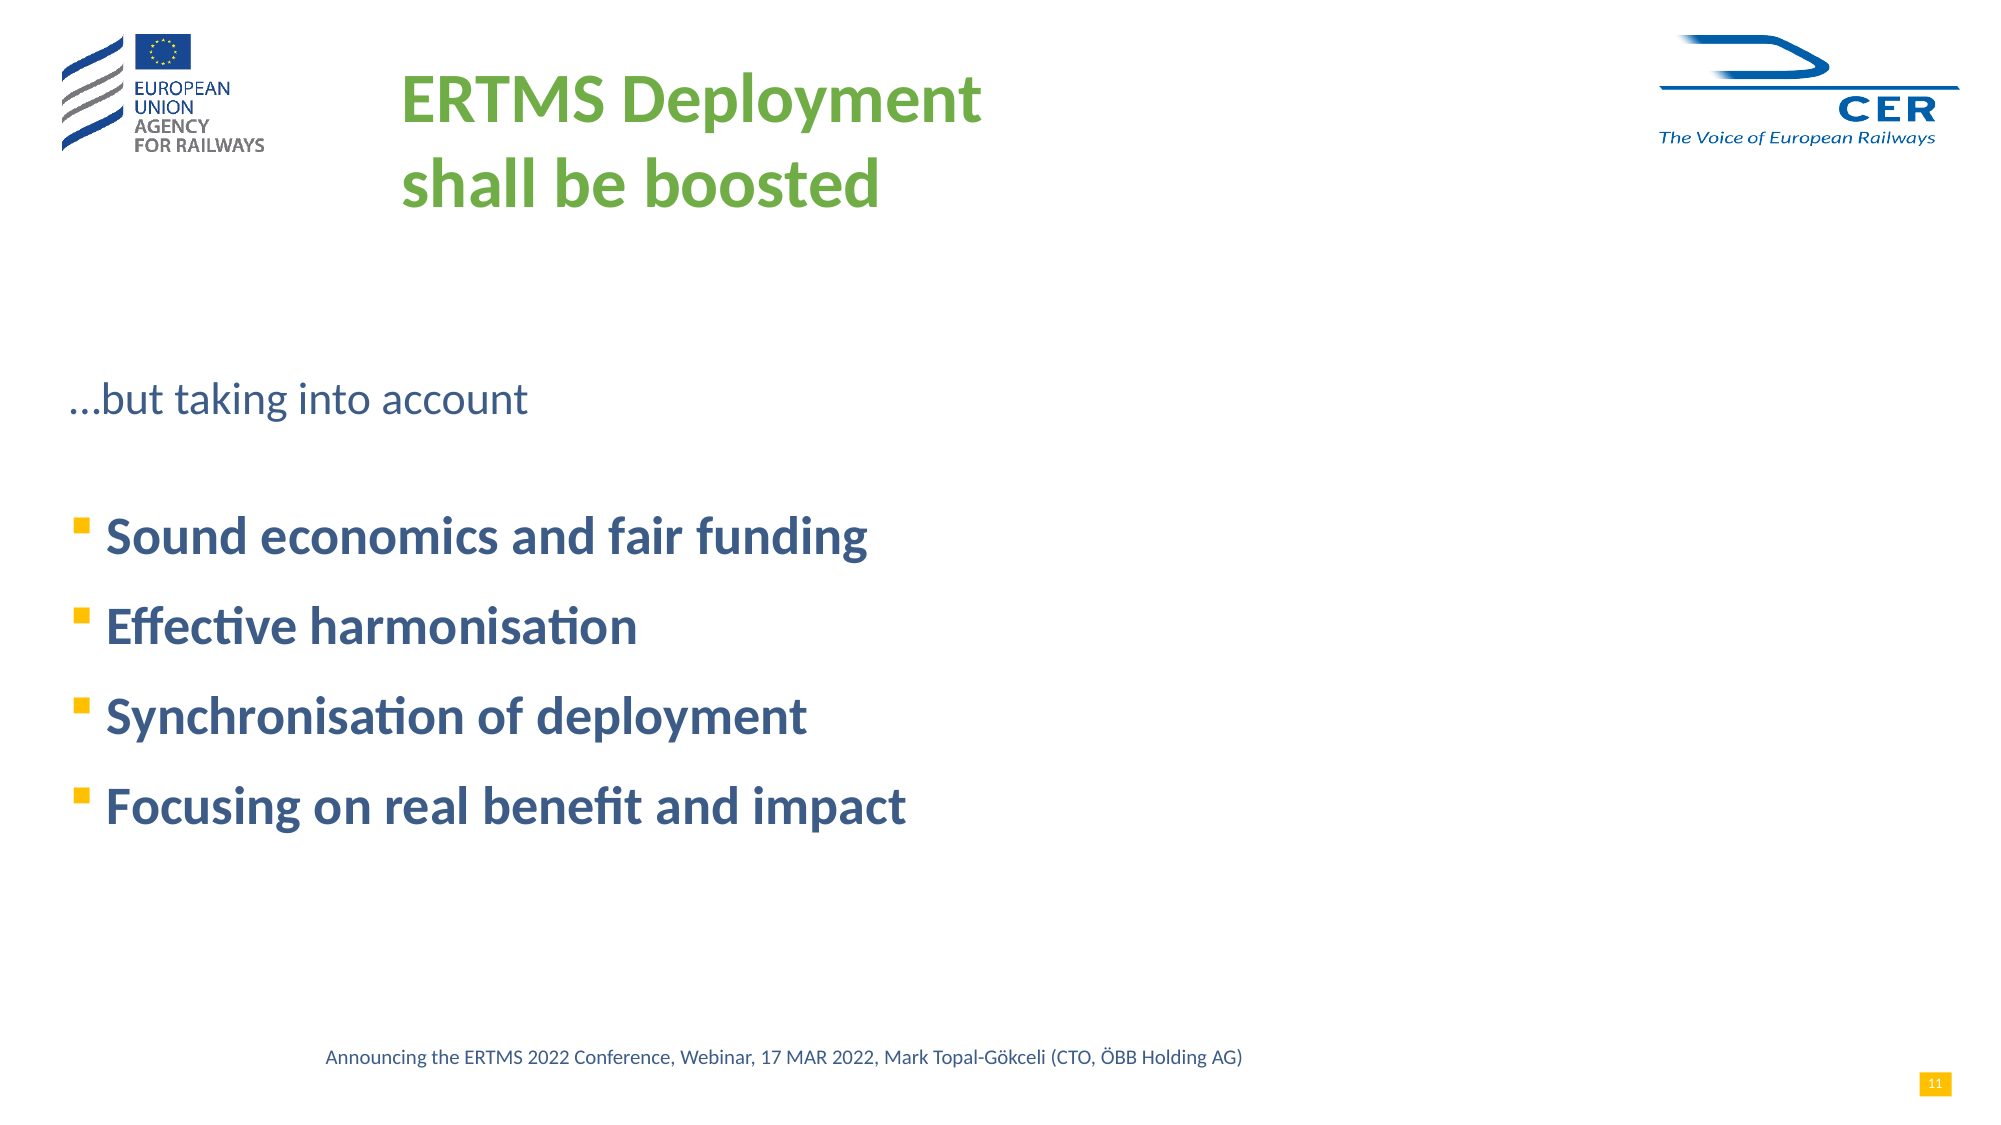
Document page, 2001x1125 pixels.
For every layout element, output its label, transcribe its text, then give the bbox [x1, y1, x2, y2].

picture [1659, 35, 1960, 146]
text_box Announcing the ERTMS 2022 Conference, Webinar, 17 MAR 2022, Mark Topal-Gökceli (CTO, ÖBB Holding AG) [310, 1036, 1595, 1104]
list …but taking into account Sound economics and fair funding Effective harmonisation Synchronisation of deployment Focusing on real benefit and impact [54, 361, 1864, 945]
list ERTMS Deployment shall be boosted [386, 43, 1903, 291]
picture [62, 34, 264, 152]
